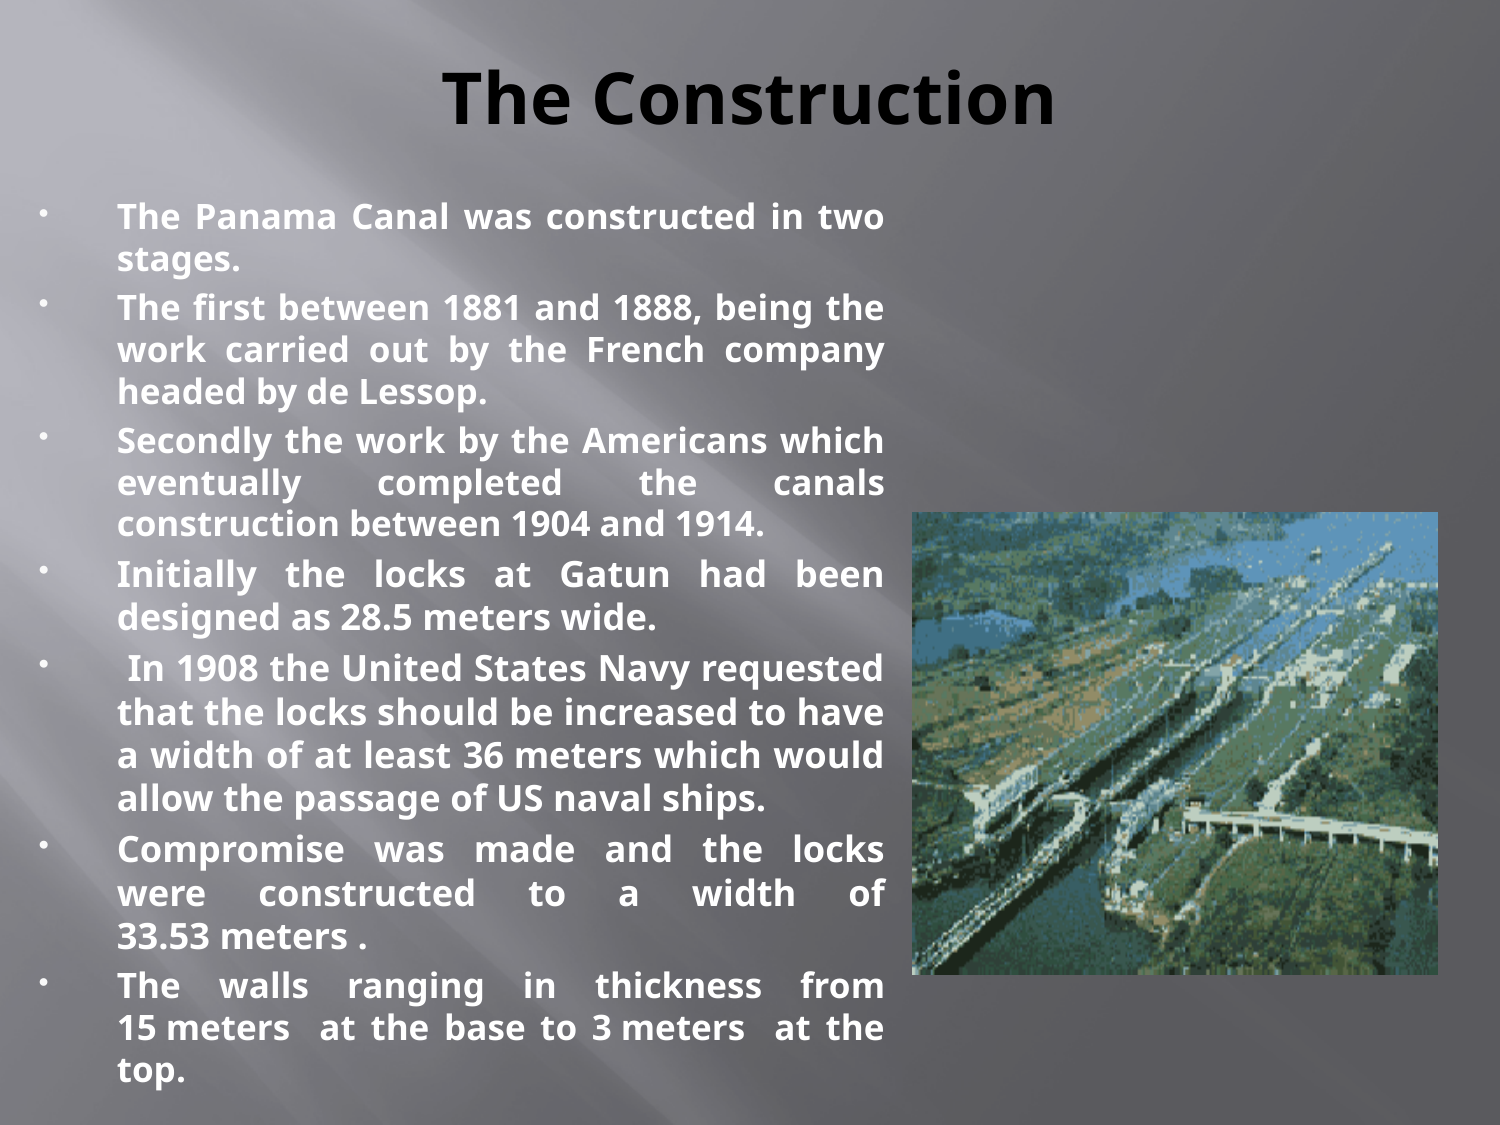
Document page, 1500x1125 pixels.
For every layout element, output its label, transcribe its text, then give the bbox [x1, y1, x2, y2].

title The Construction [75, 45, 1425, 233]
picture [912, 512, 1438, 976]
list The Panama Canal was constructed in two stages. The first between 1881 and 1888, being the work carried out by the French company headed by de Lessop. Secondly the work by the Americans which eventually completed the canals construction between 1904 and 1914. Initially the locks at Gatun had been designed as 28.5 meters wide. In 1908 the United States Navy requested that the locks should be increased to have a width of at least 36 meters which would allow the passage of US naval ships. Compromise was made and the locks were constructed to a width of 33.53 meters . The walls ranging in thickness from 15 meters at the base to 3 meters at the top. [24, 187, 900, 1125]
